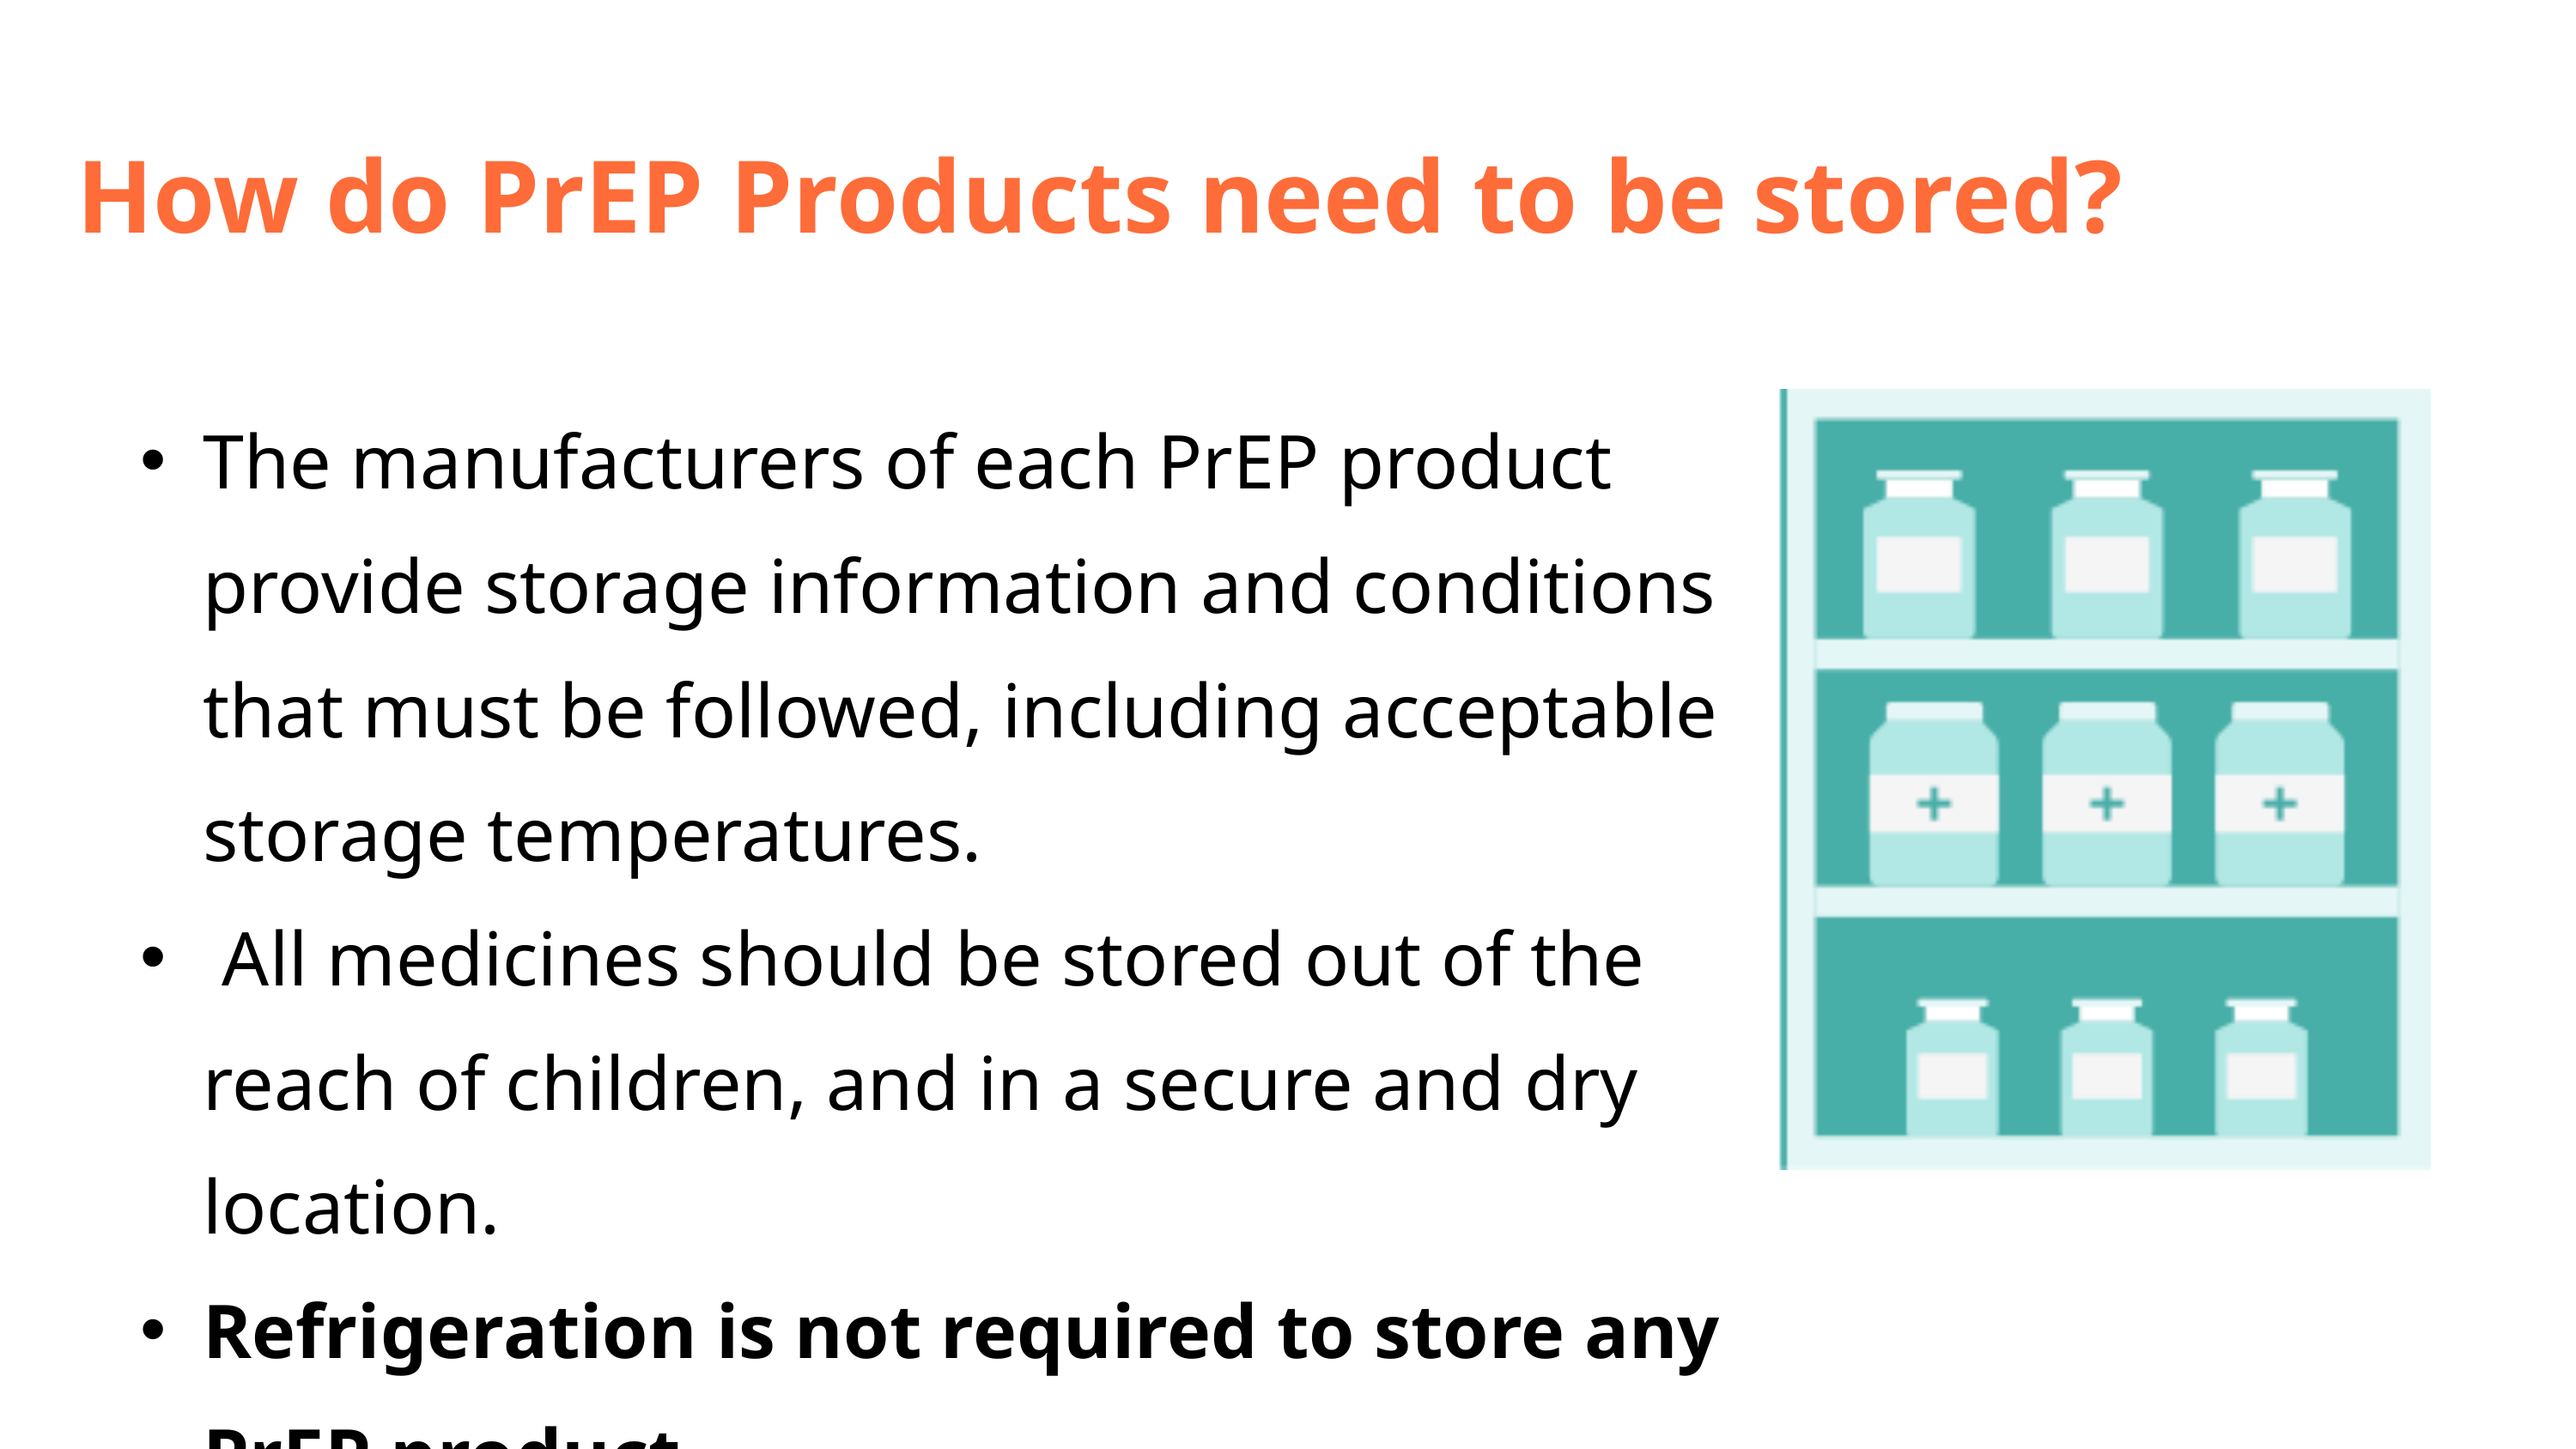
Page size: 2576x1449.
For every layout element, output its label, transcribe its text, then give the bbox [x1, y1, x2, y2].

text_box [1778, 389, 2432, 1170]
text_box The manufacturers of each PrEP product provide storage information and conditions that must be followed, including acceptable storage temperatures. All medicines should be stored out of the reach of children, and in a secure and dry location. Refrigeration is not required to store any PrEP product. [76, 379, 1803, 1449]
text_box How do PrEP Products need to be stored? [76, 144, 2394, 255]
